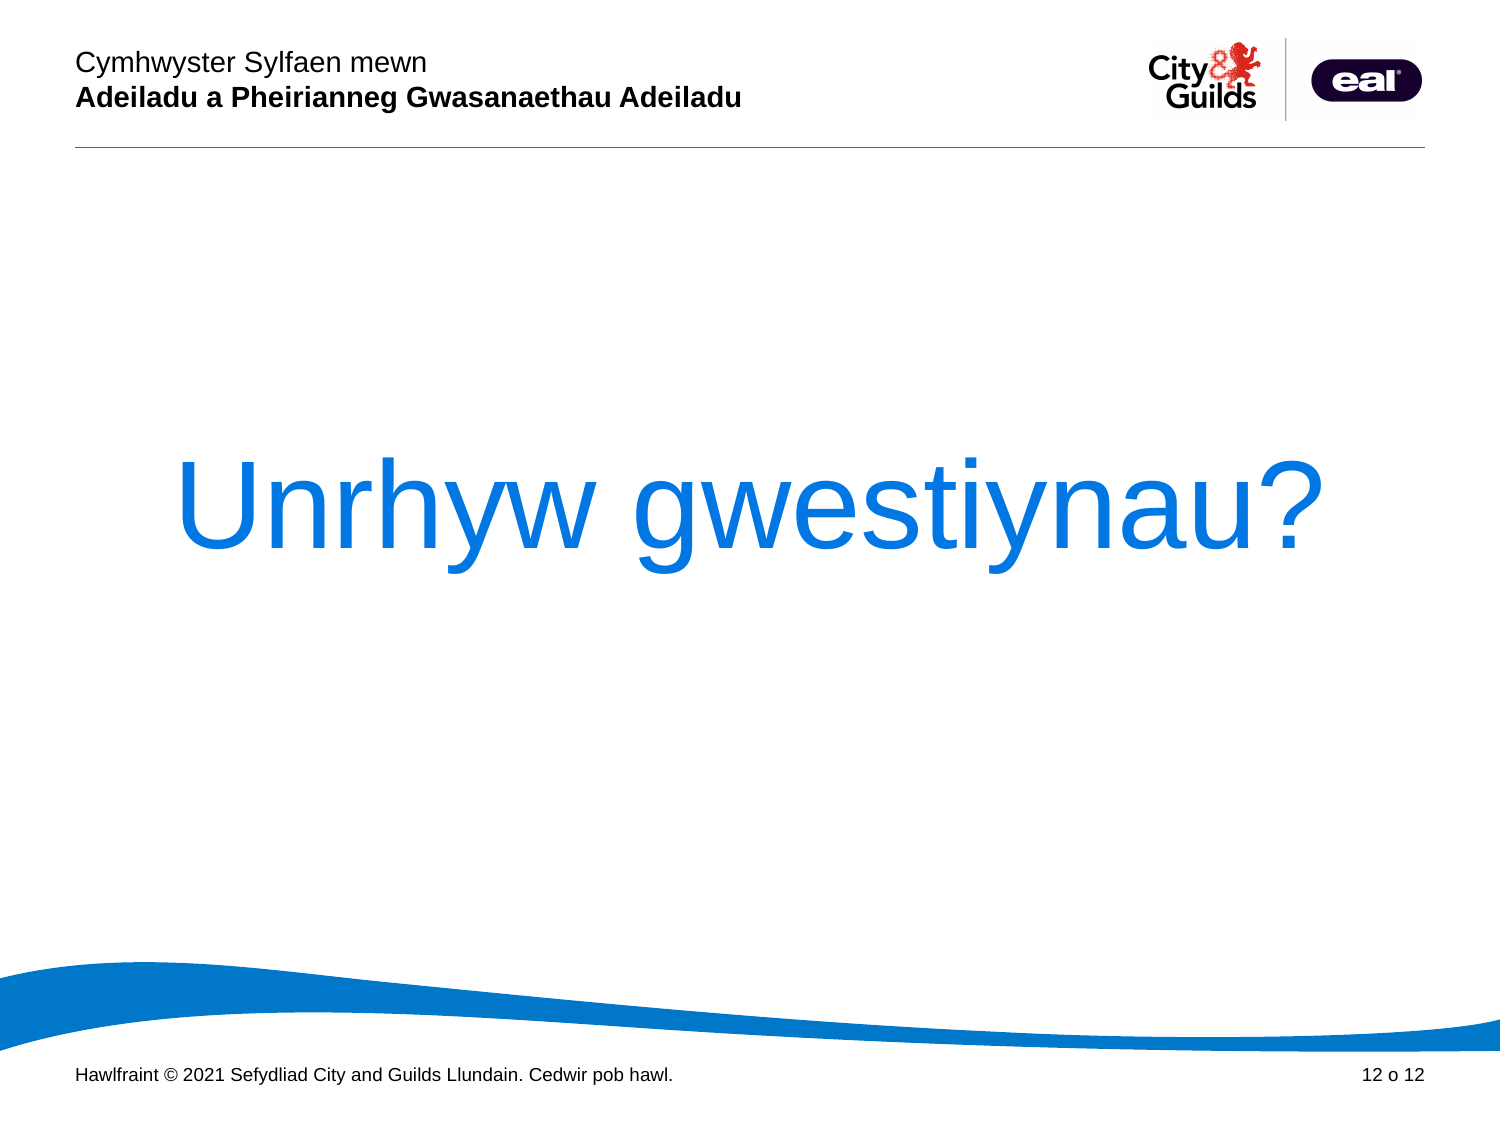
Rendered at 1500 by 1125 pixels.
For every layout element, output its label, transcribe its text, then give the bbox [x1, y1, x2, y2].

picture [1149, 38, 1422, 121]
list Unrhyw gwestiynau? [74, 247, 1426, 946]
